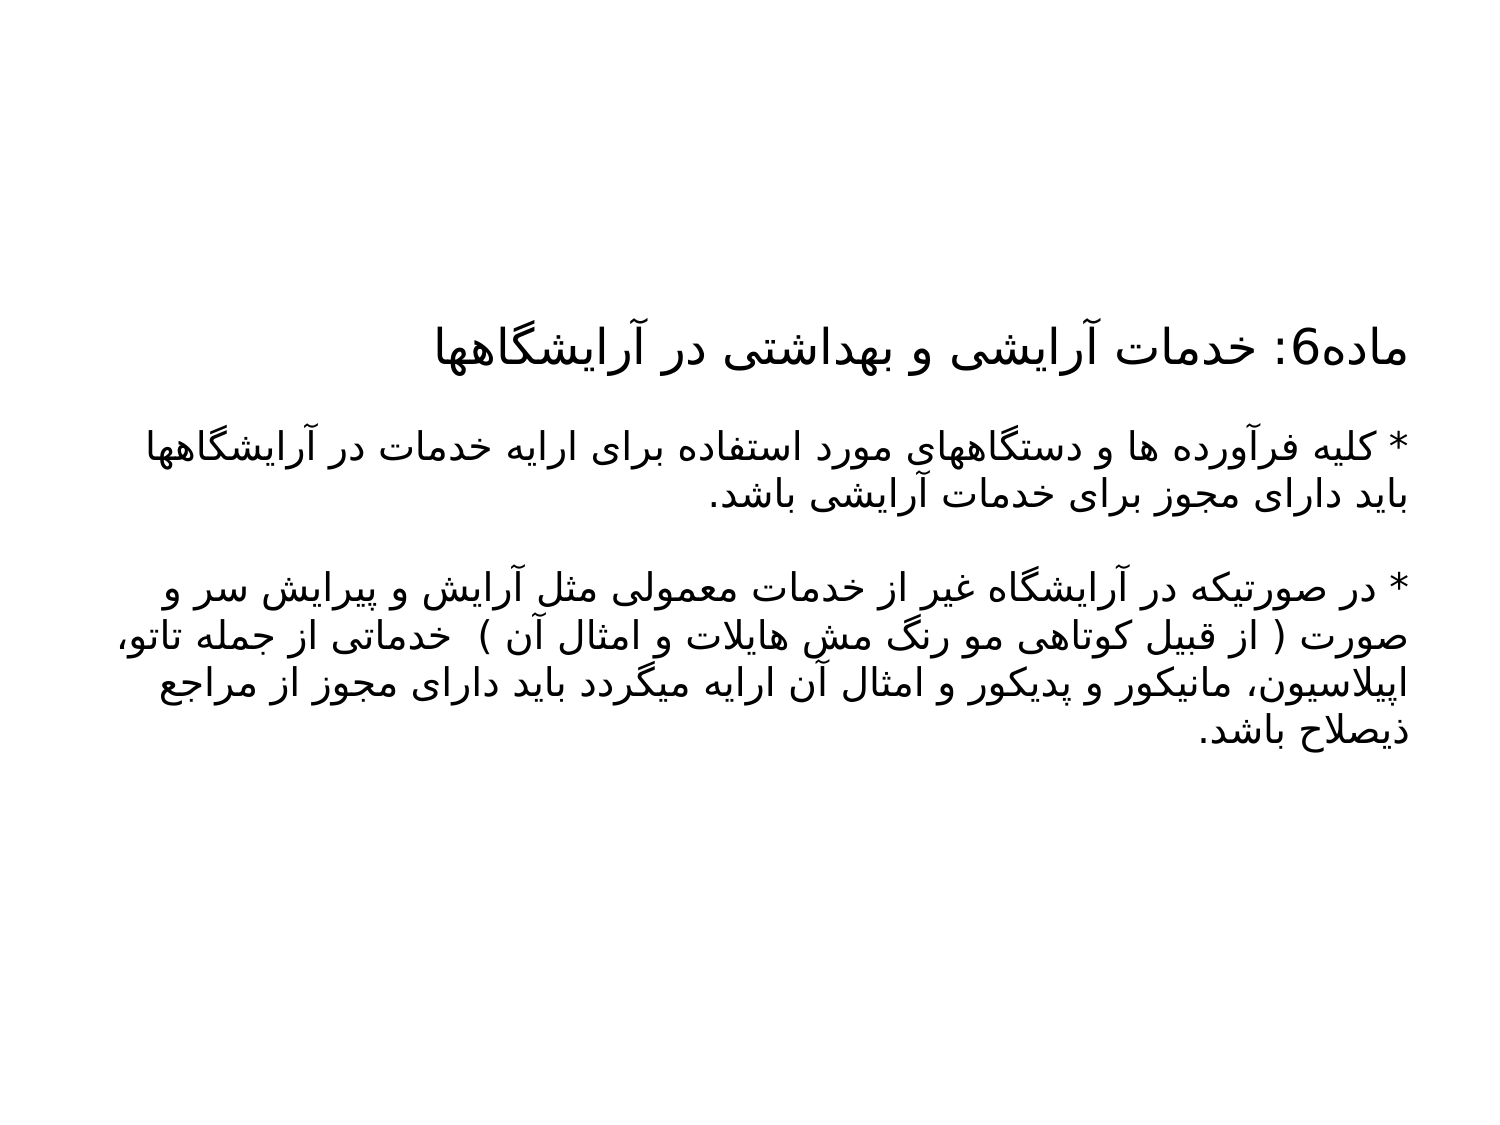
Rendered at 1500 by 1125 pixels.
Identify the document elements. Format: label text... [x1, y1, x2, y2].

title ماده6: خدمات آرایشی و بهداشتی در آرایشگاهها * کلیه فرآورده ها و دستگاههای مورد استفاده برای ارایه خدمات در آرایشگاهها باید دارای مجوز برای خدمات آرایشی باشد. * در صورتیکه در آرایشگاه غیر از خدمات معمولی مثل آرایش و پیرایش سر و صورت ( از قبیل کوتاهی مو رنگ مش هایلات و امثال آن ) خدماتی از جمله تاتو، اپیلاسیون، مانیکور و پدیکور و امثال آن ارایه میگردد باید دارای مجوز از مراجع ذیصلاح باشد. [75, 304, 1425, 762]
